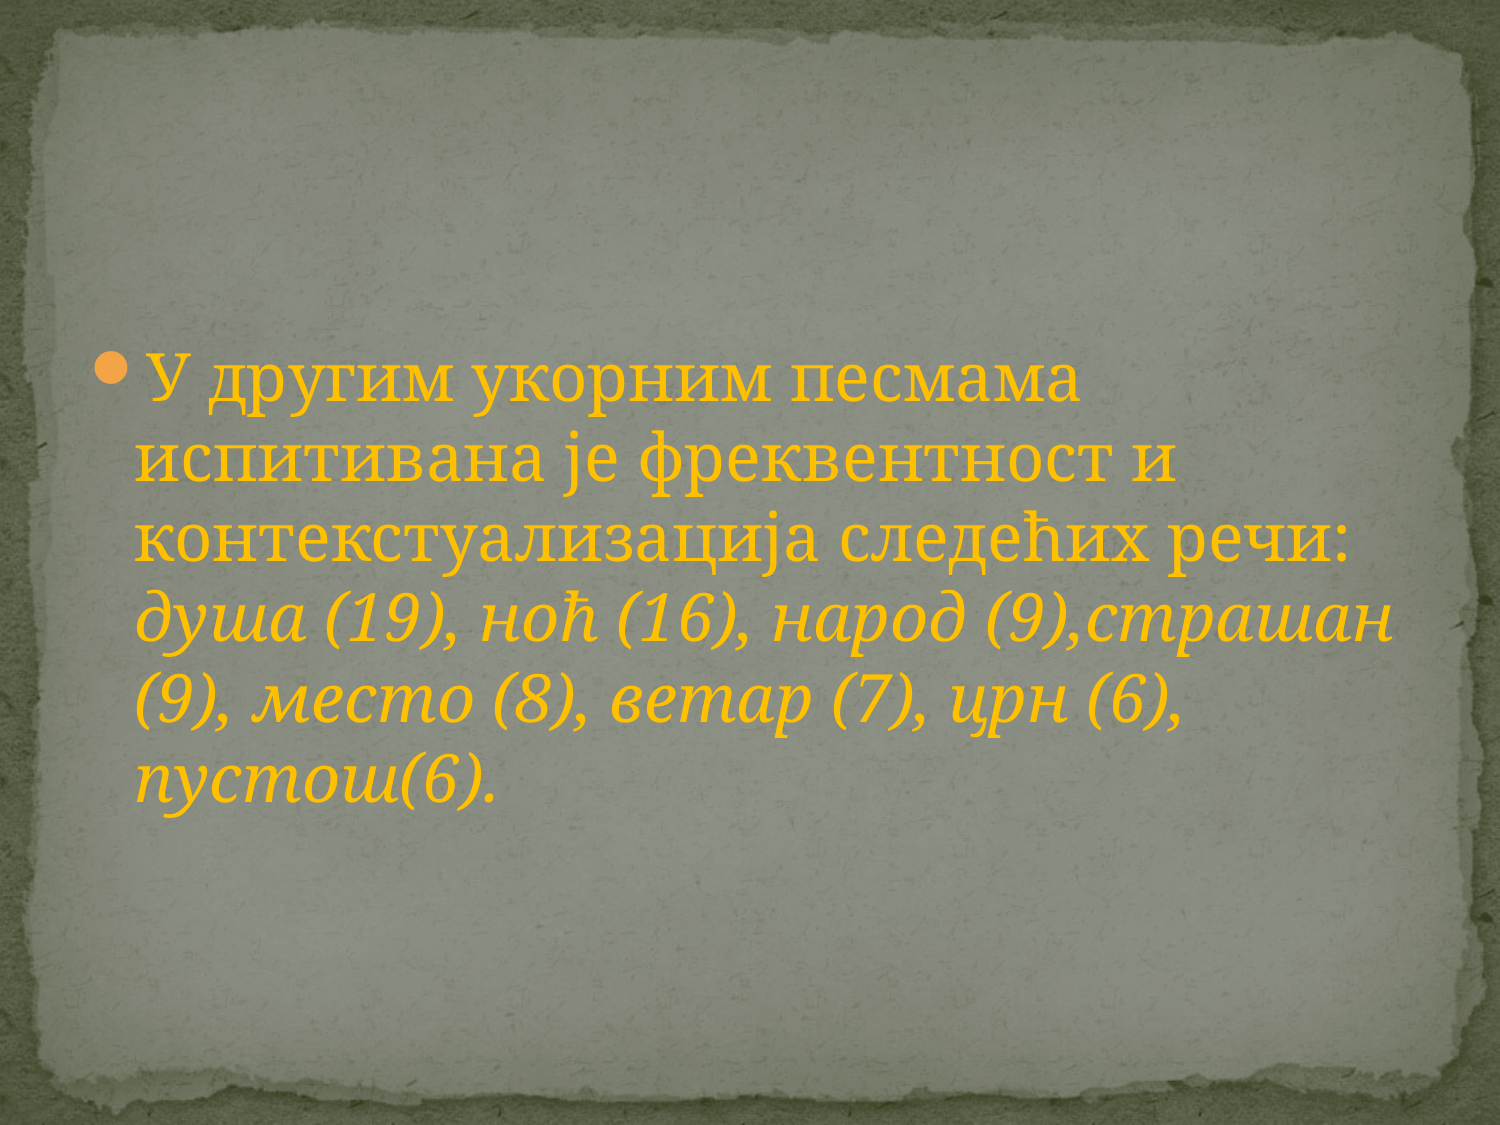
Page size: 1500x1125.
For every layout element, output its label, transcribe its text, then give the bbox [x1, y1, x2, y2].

list У другим укорним песмама испитивана је фреквентност и контекстуализација следећих речи: душа (19), ноћ (16), народ (9),страшан (9), место (8), ветар (7), црн (6), пустош(6). [75, 249, 1425, 1000]
